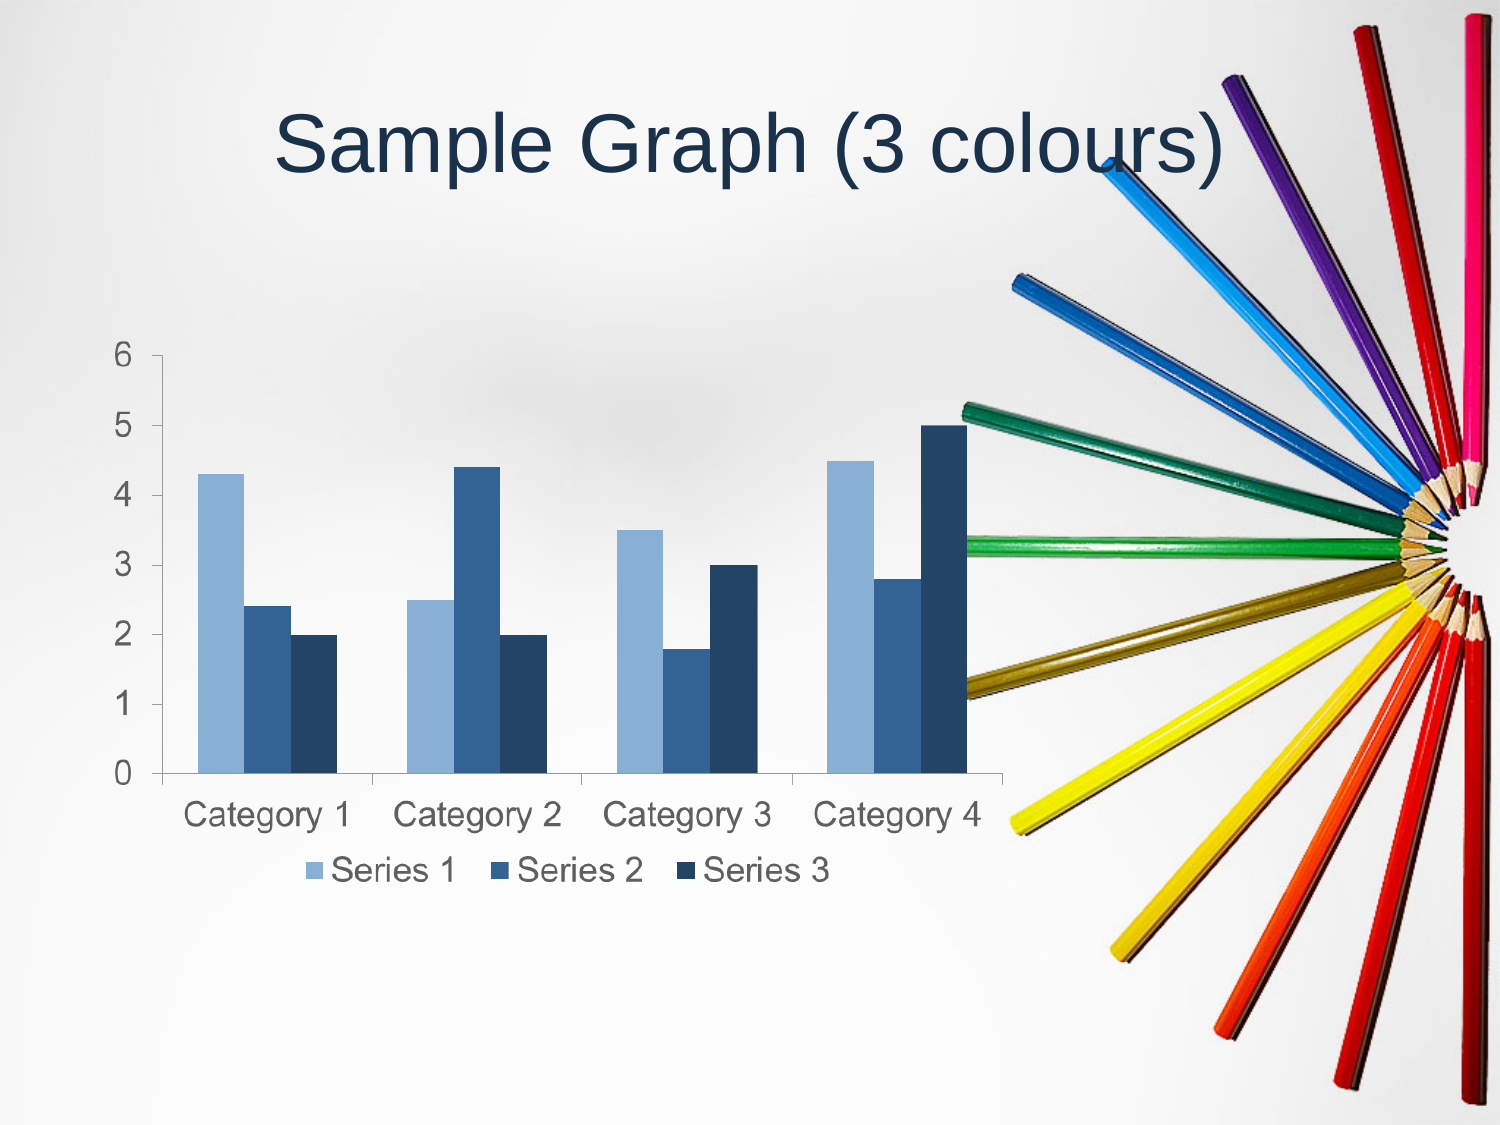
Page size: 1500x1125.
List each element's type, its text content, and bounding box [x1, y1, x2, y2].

title Sample Graph (3 colours) [75, 45, 1425, 233]
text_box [92, 317, 1030, 914]
picture [0, 0, 1500, 1125]
